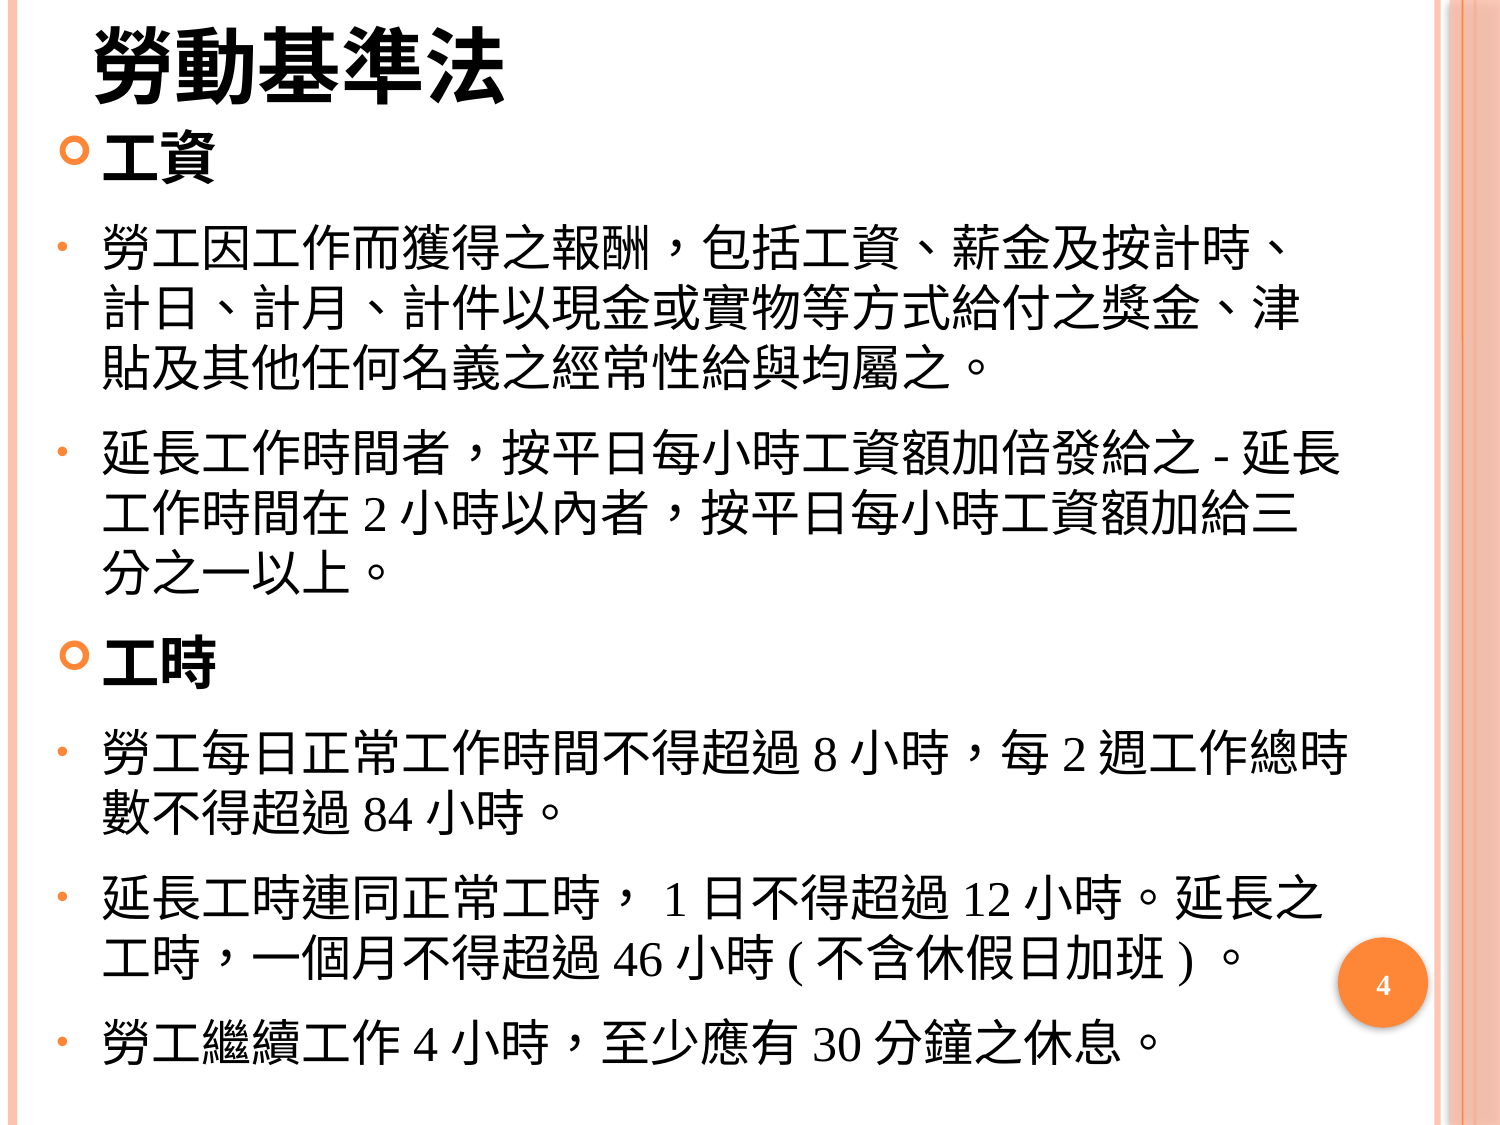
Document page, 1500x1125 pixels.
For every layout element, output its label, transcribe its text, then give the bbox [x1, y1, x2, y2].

slide_number 4 [1333, 940, 1434, 1026]
title 勞動基準法 [76, 0, 1302, 113]
list 工資 勞工因工作而獲得之報酬，包括工資、薪金及按計時、計日、計月、計件以現金或實物等方式給付之獎金、津貼及其他任何名義之經常性給與均屬之。 延長工作時間者，按平日每小時工資額加倍發給之-延長工作時間在2小時以內者，按平日每小時工資額加給三分之一以上。 工時 勞工每日正常工作時間不得超過8小時，每2週工作總時數不得超過84小時。 延長工時連同正常工時，1日不得超過12小時。延長之工時，一個月不得超過46小時(不含休假日加班)。 勞工繼續工作4小時，至少應有30分鐘之休息。 [41, 113, 1365, 1107]
